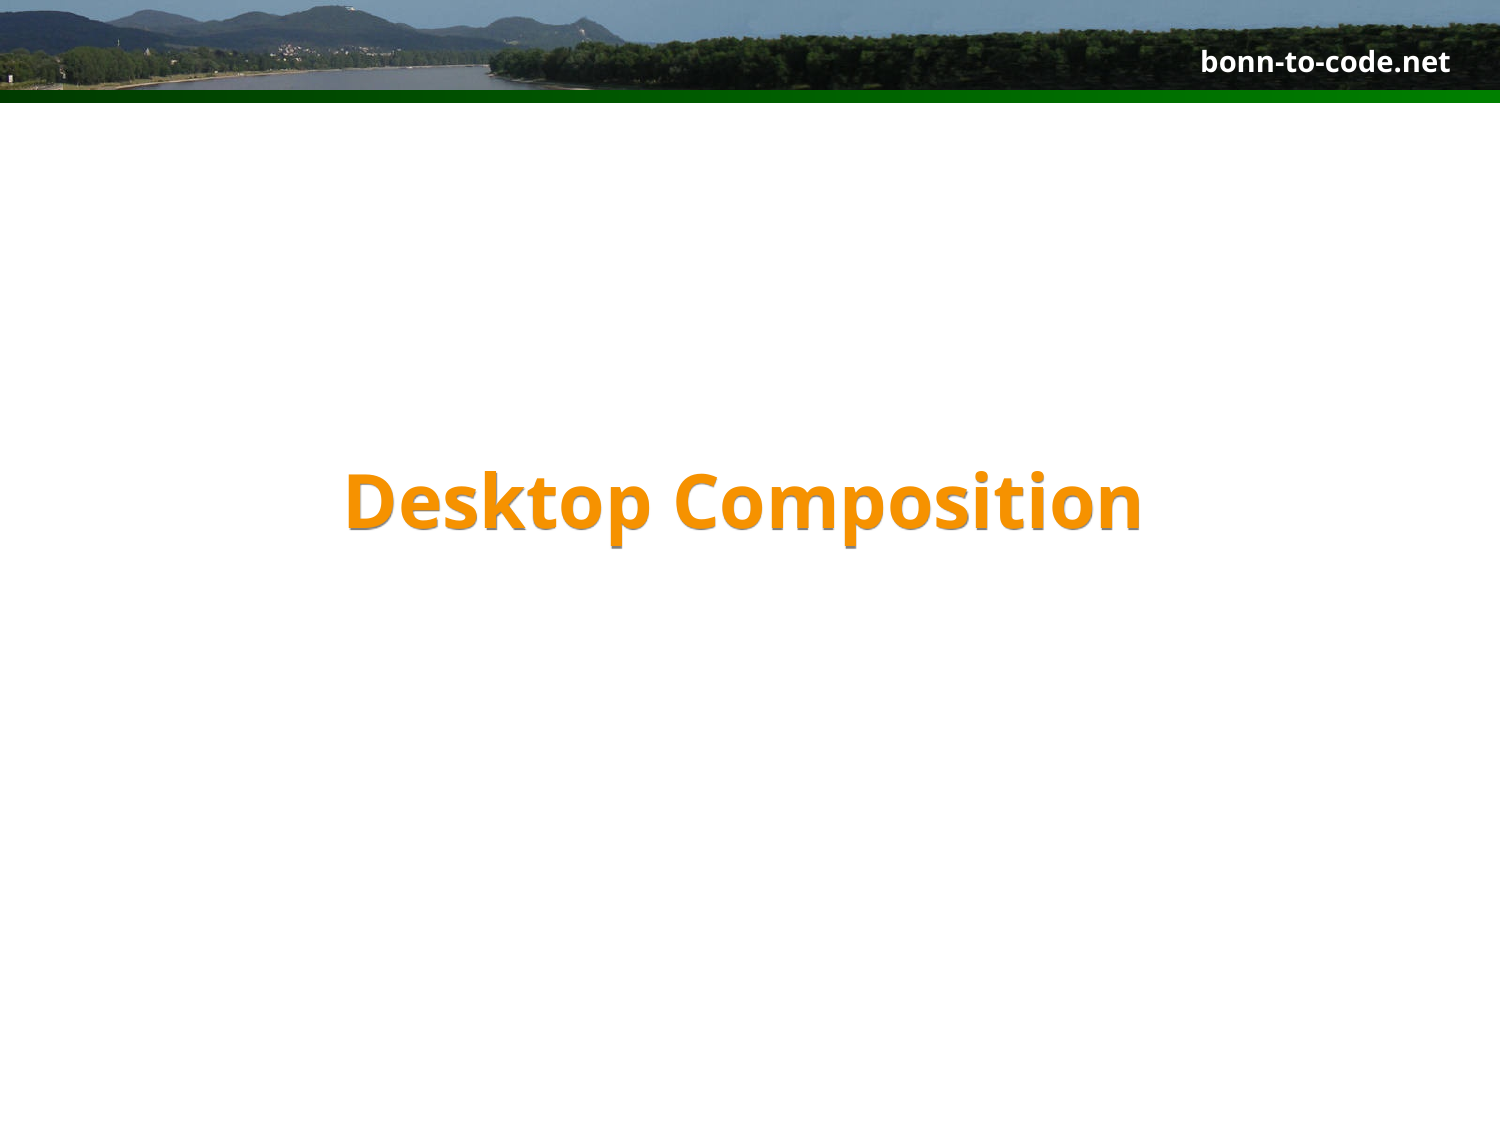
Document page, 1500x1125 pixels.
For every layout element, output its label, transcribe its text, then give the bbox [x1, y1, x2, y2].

picture [0, 0, 1500, 90]
title Desktop Composition [29, 385, 1460, 552]
